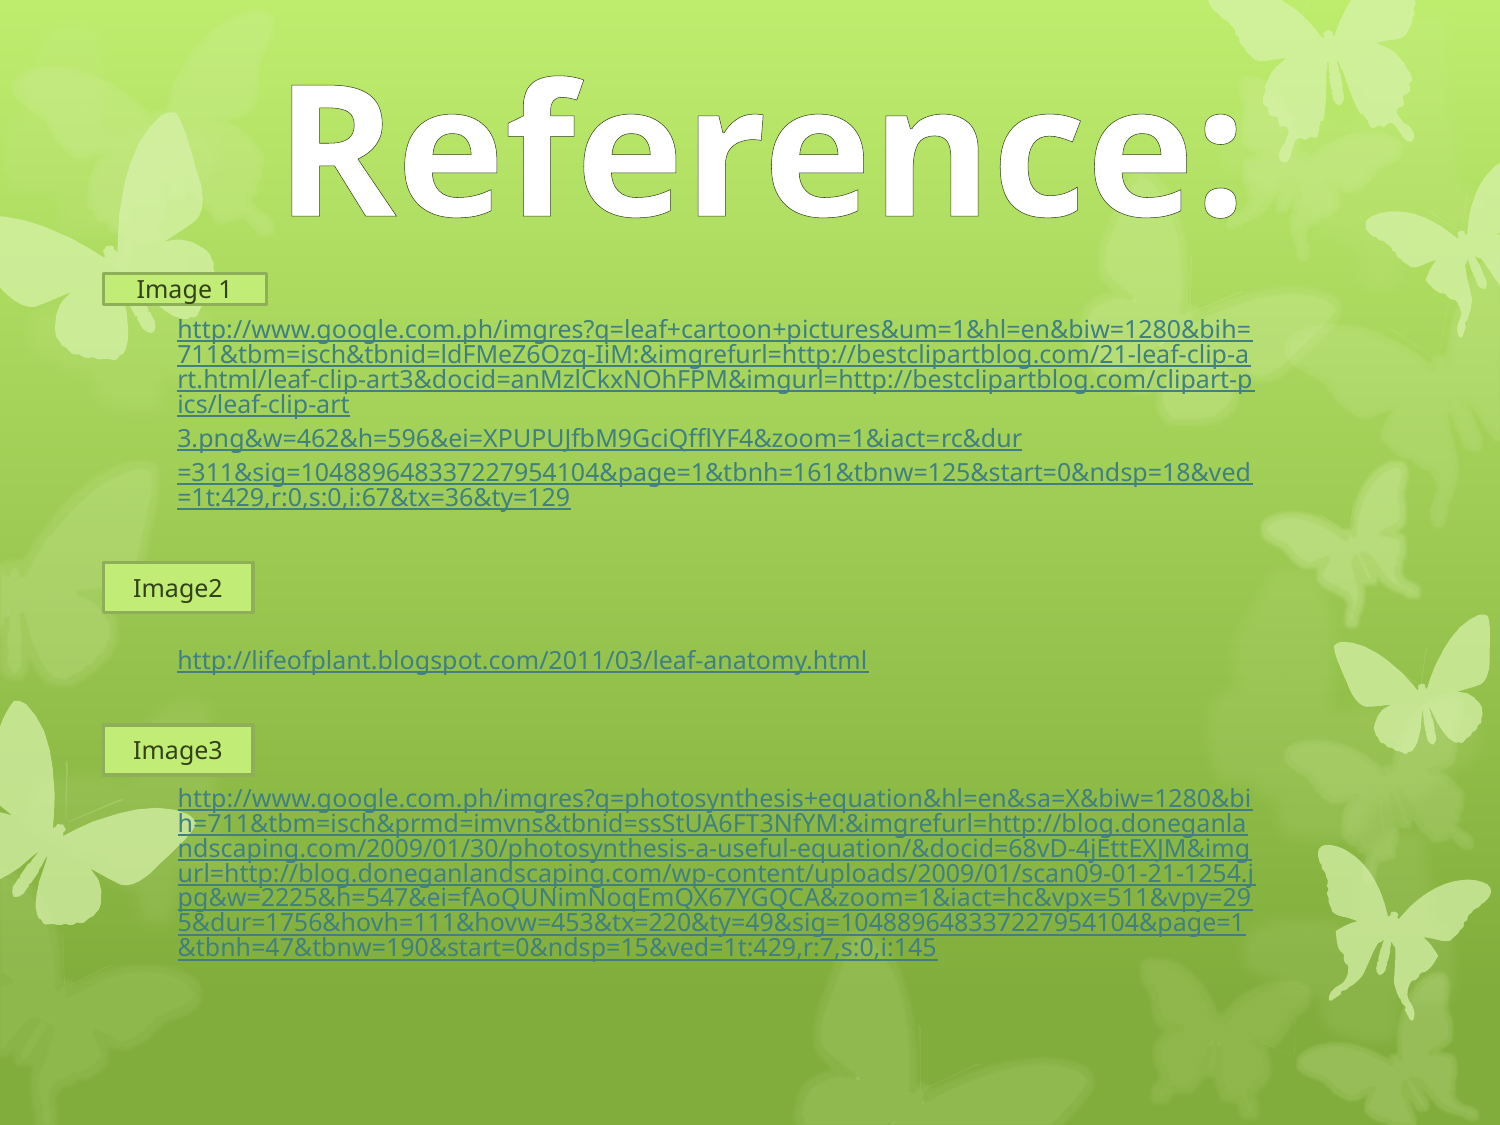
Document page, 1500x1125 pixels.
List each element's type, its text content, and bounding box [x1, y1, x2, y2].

text_box http://www.google.com.ph/imgres?q=photosynthesis+equation&hl=en&sa=X&biw=1280&bih=711&tbm=isch&prmd=imvns&tbnid=ssStUA6FT3NfYM:&imgrefurl=http://blog.doneganlandscaping.com/2009/01/30/photosynthesis-a-useful-equation/&docid=68vD-4jEttEXJM&imgurl=http://blog.doneganlandscaping.com/wp-content/uploads/2009/01/scan09-01-21-1254.jpg&w=2225&h=547&ei=fAoQUNimNoqEmQX67YGQCA&zoom=1&iact=hc&vpx=511&vpy=295&dur=1756&hovh=111&hovw=453&tx=220&ty=49&sig=104889648337227954104&page=1&tbnh=47&tbnw=190&start=0&ndsp=15&ved=1t:429,r:7,s:0,i:145 [162, 774, 1276, 824]
text_box http://www.google.com.ph/imgres?q=leaf+cartoon+pictures&um=1&hl=en&biw=1280&bih=711&tbm=isch&tbnid=ldFMeZ6Ozq-IiM:&imgrefurl=http://bestclipartblog.com/21-leaf-clip-art.html/leaf-clip-art3&docid=anMzlCkxNOhFPM&imgurl=http://bestclipartblog.com/clipart-pics/leaf-clip-art 3.png&w=462&h=596&ei=XPUPUJfbM9GciQfflYF4&zoom=1&iact=rc&dur=311&sig=104889648337227954104&page=1&tbnh=161&tbnw=125&start=0&ndsp=18&ved=1t:429,r:0,s:0,i:67&tx=36&ty=129 [162, 305, 1275, 483]
text_box http://lifeofplant.blogspot.com/2011/03/leaf-anatomy.html [162, 636, 1275, 716]
text_box Reference: [260, 25, 1263, 261]
text_box Image2 [102, 561, 255, 614]
text_box Image 1 [102, 272, 268, 306]
text_box Image3 [102, 723, 255, 777]
